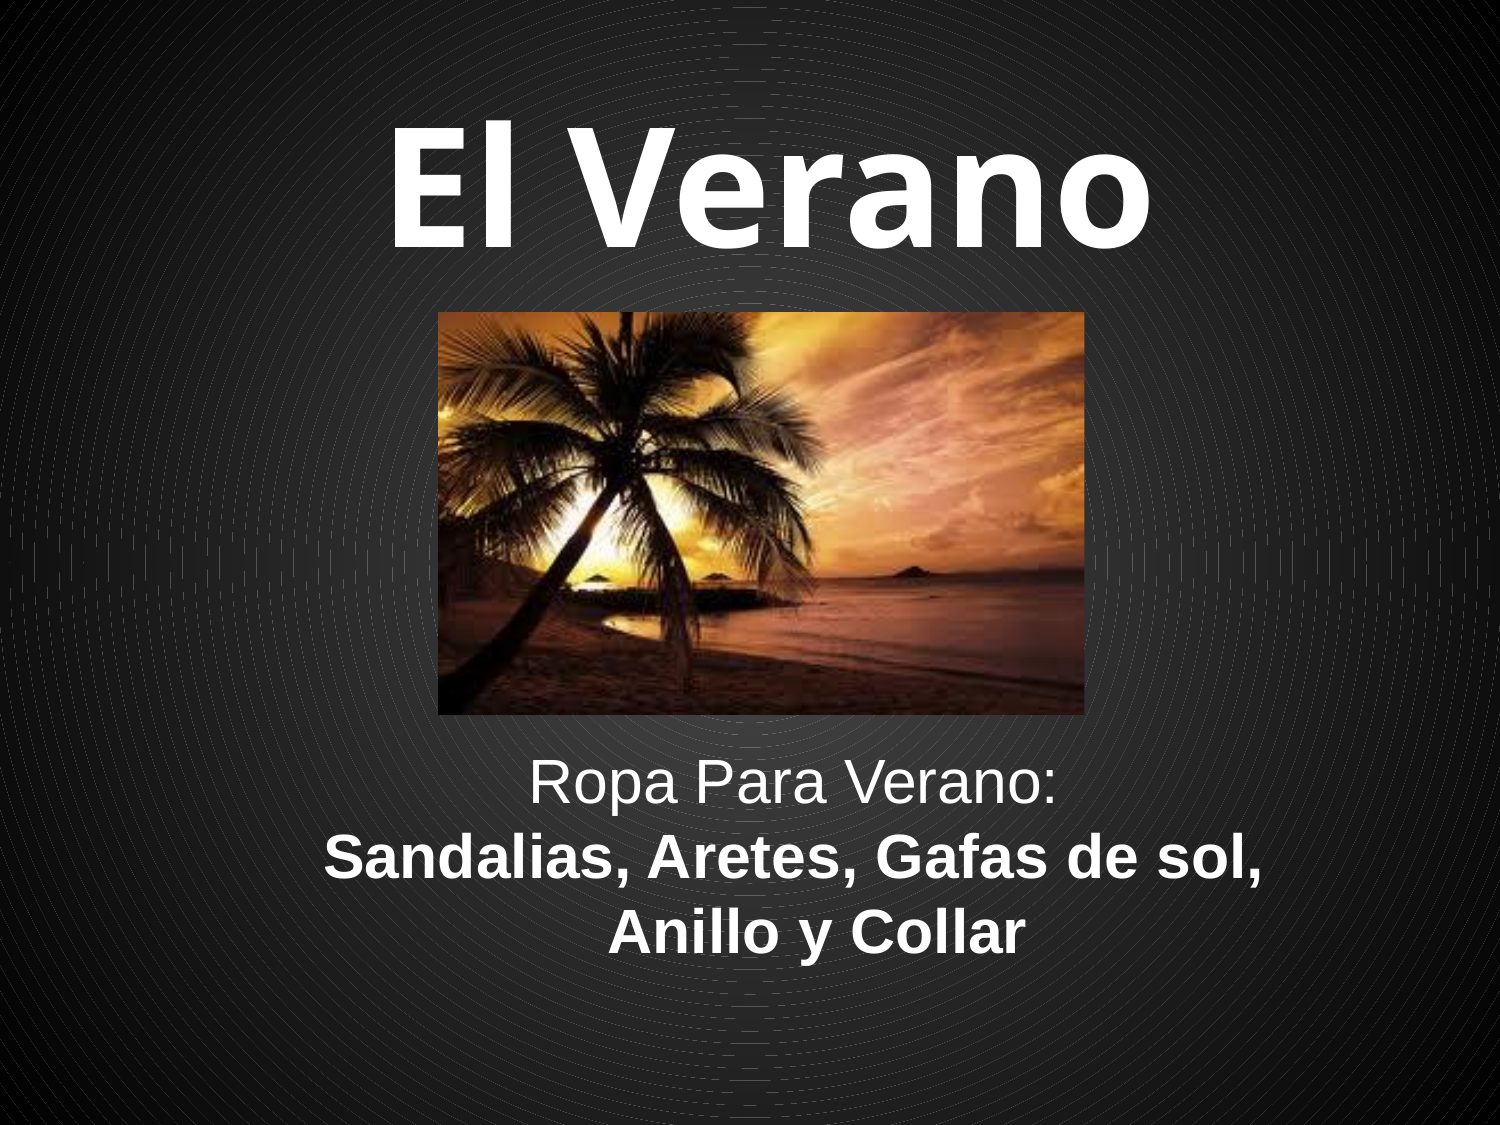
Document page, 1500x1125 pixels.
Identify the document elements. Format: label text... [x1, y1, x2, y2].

title El Verano [225, 65, 1275, 296]
list Ropa Para Verano: Sandalias, Aretes, Gafas de sol, Anillo y Collar [258, 726, 1330, 1125]
text_box [438, 312, 1085, 715]
